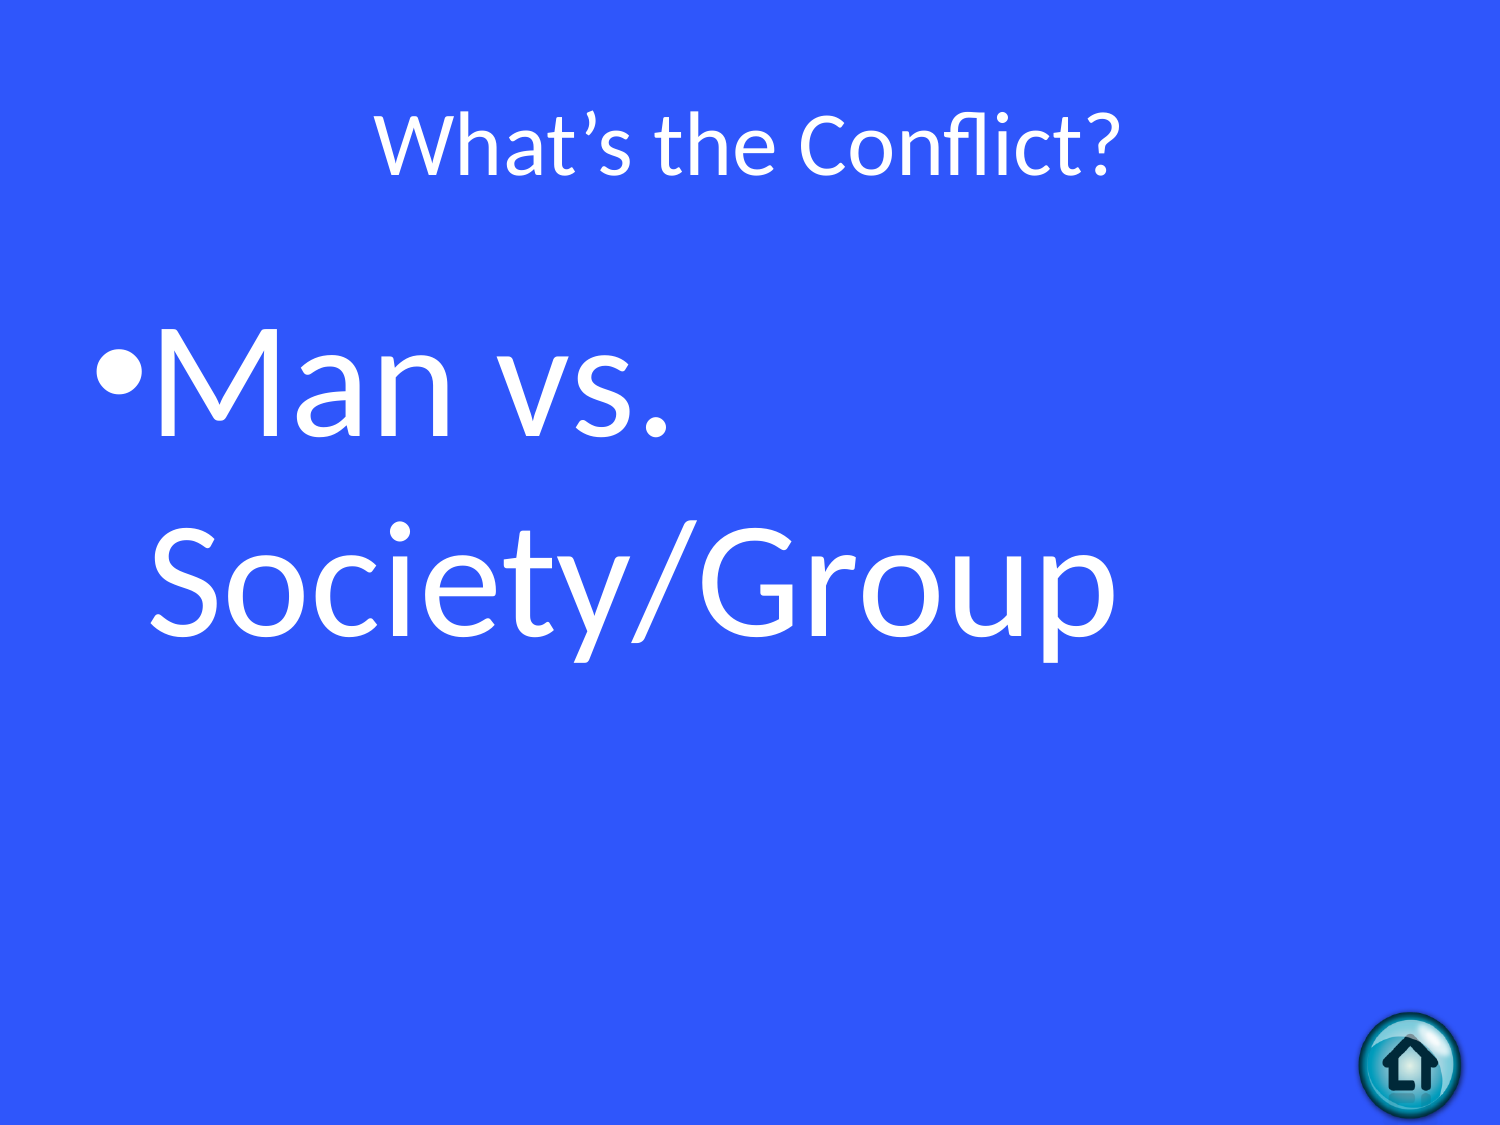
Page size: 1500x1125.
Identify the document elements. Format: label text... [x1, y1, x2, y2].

picture [1349, 1006, 1469, 1125]
list Man vs. Society/Group [75, 262, 1425, 1005]
title What’s the Conflict? [75, 45, 1425, 233]
